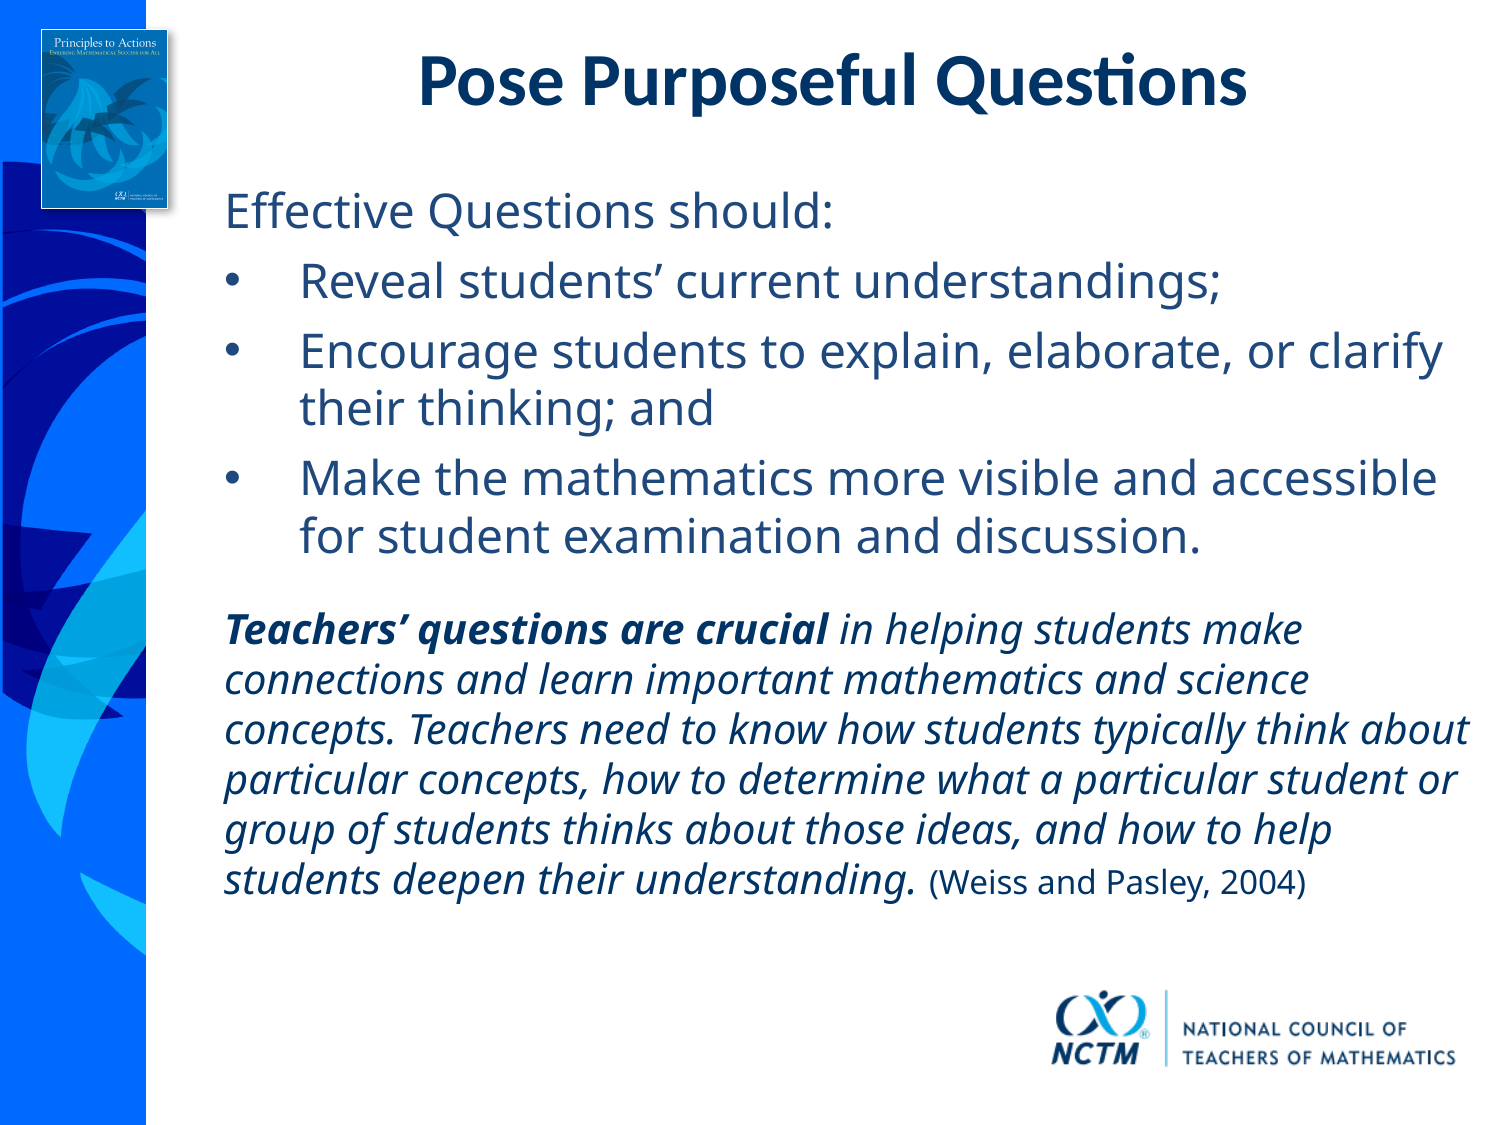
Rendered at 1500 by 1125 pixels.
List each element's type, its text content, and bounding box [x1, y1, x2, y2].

picture [0, 0, 168, 1125]
text_box Effective Questions should: Reveal students’ current understandings; Encourage students to explain, elaborate, or clarify their thinking; and Make the mathematics more visible and accessible for student examination and discussion. Teachers’ questions are crucial in helping students make connections and learn important mathematics and science concepts. Teachers need to know how students typically think about particular concepts, how to determine what a particular student or group of students thinks about those ideas, and how to help students deepen their understanding. (Weiss and Pasley, 2004) [209, 172, 1500, 922]
text_box [1074, 362, 1500, 469]
picture [1034, 969, 1474, 1085]
text_box Pose Purposeful Questions [174, 29, 1500, 212]
